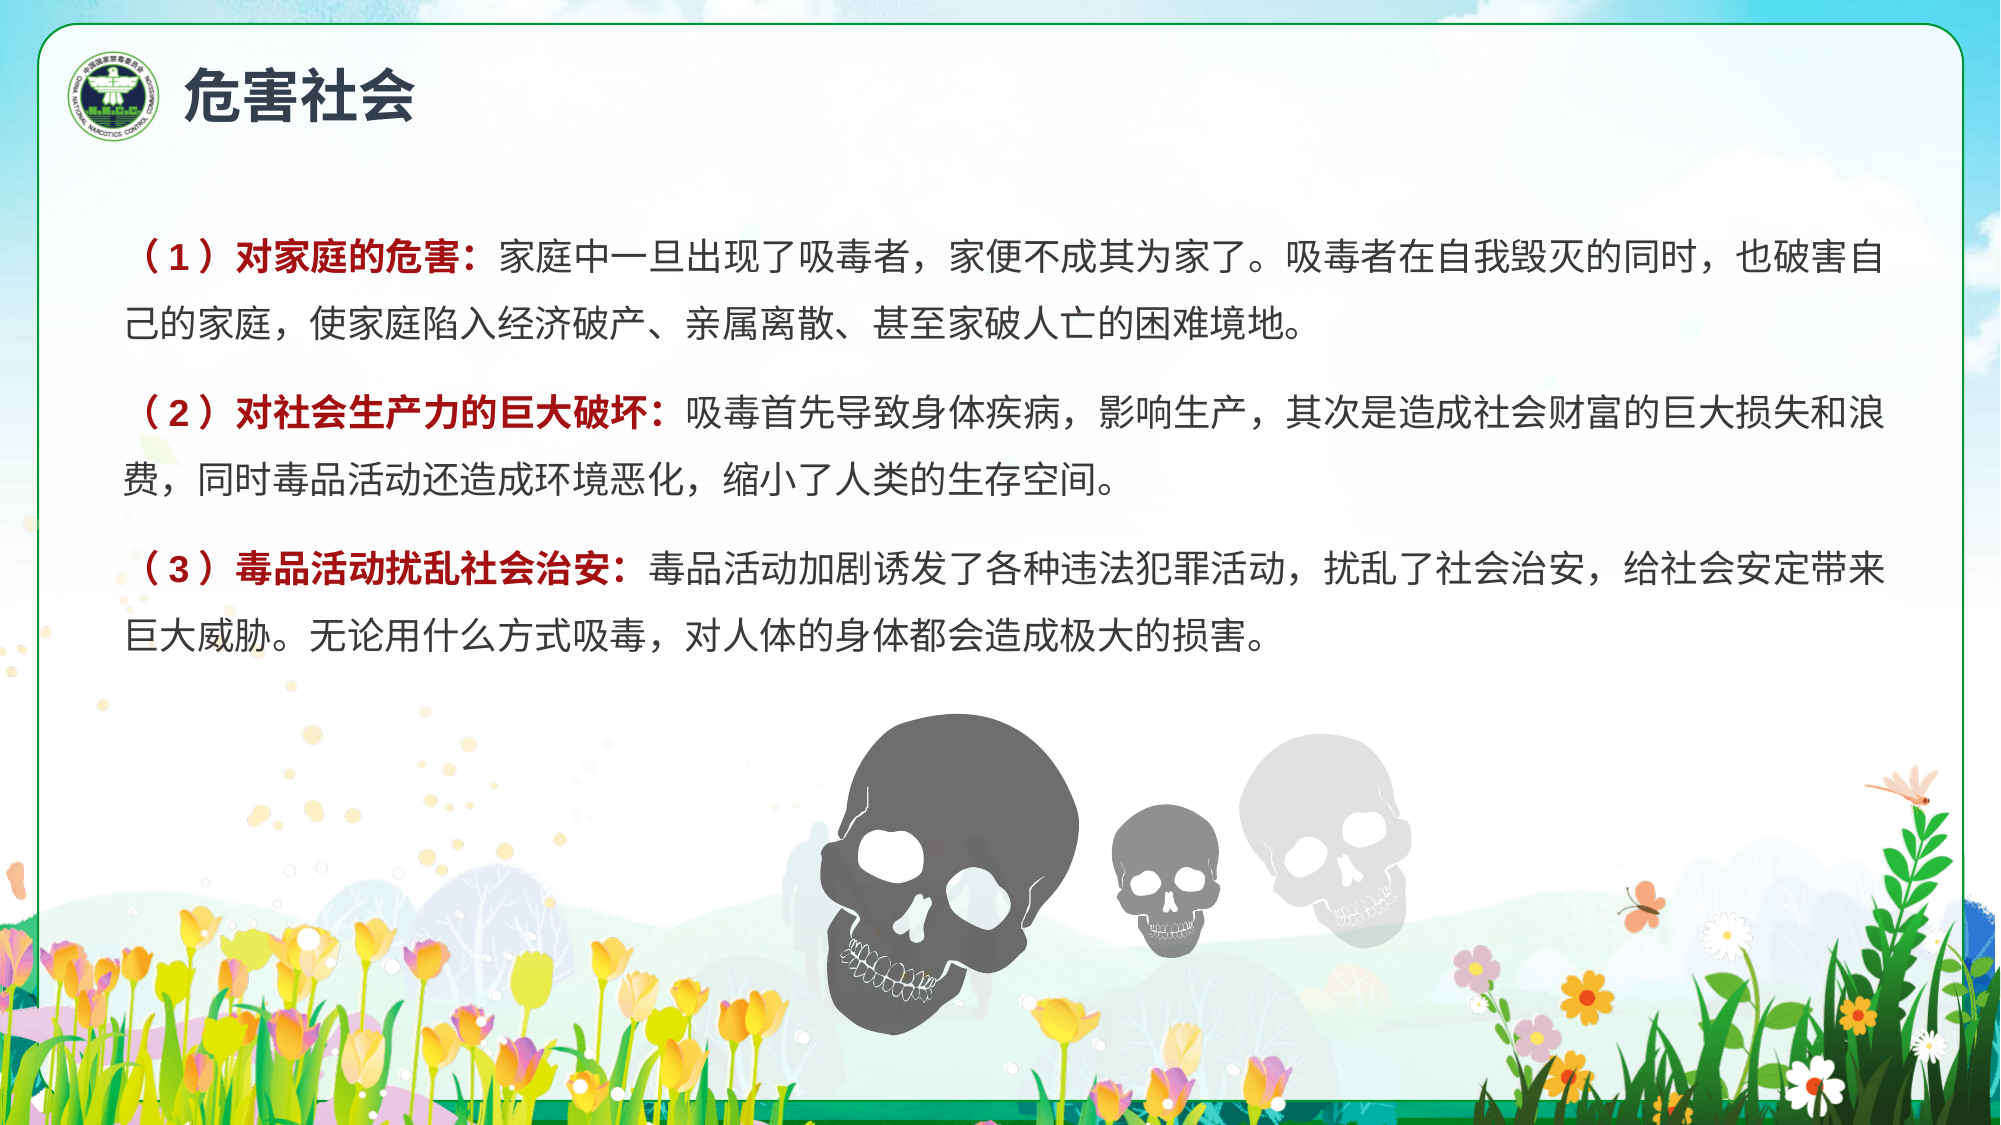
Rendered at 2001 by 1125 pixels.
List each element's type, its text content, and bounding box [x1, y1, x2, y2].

picture [0, 0, 2001, 1125]
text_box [1251, 726, 1429, 942]
text_box （1）对家庭的危害：家庭中一旦出现了吸毒者，家便不成其为家了。吸毒者在自我毁灭的同时，也破害自己的家庭，使家庭陷入经济破产、亲属离散、甚至家破人亡的困难境地。 （2）对社会生产力的巨大破坏：吸毒首先导致身体疾病，影响生产，其次是造成社会财富的巨大损失和浪费，同时毒品活动还造成环境恶化，缩小了人类的生存空间。 （3）毒品活动扰乱社会治安：毒品活动加剧诱发了各种违法犯罪活动，扰乱了社会治安，给社会安定带来巨大威胁。无论用什么方式吸毒，对人体的身体都会造成极大的损害。 [69, 203, 1931, 633]
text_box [816, 713, 1084, 1036]
text_box 危害社会 [168, 51, 1101, 138]
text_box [1112, 803, 1235, 951]
